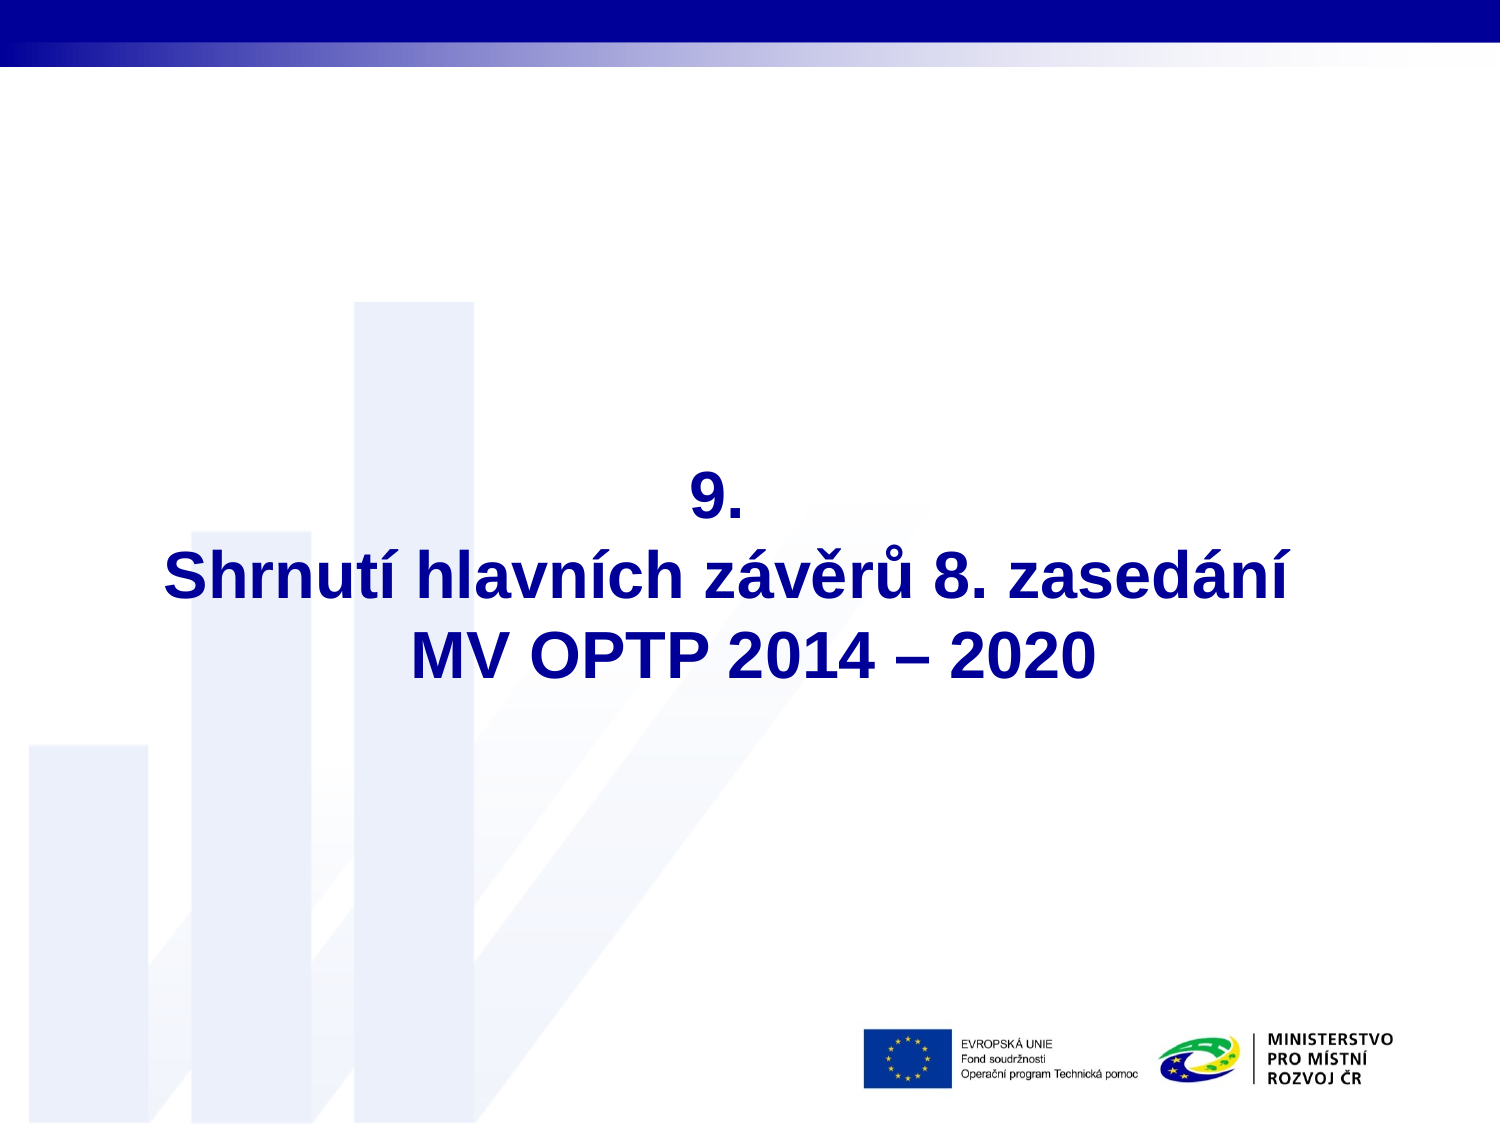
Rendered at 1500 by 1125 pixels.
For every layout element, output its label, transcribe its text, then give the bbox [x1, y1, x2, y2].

text_box 9. Shrnutí hlavních závěrů 8. zasedání MV OPTP 2014 – 2020 [147, 444, 1306, 700]
picture [29, 302, 1412, 1125]
